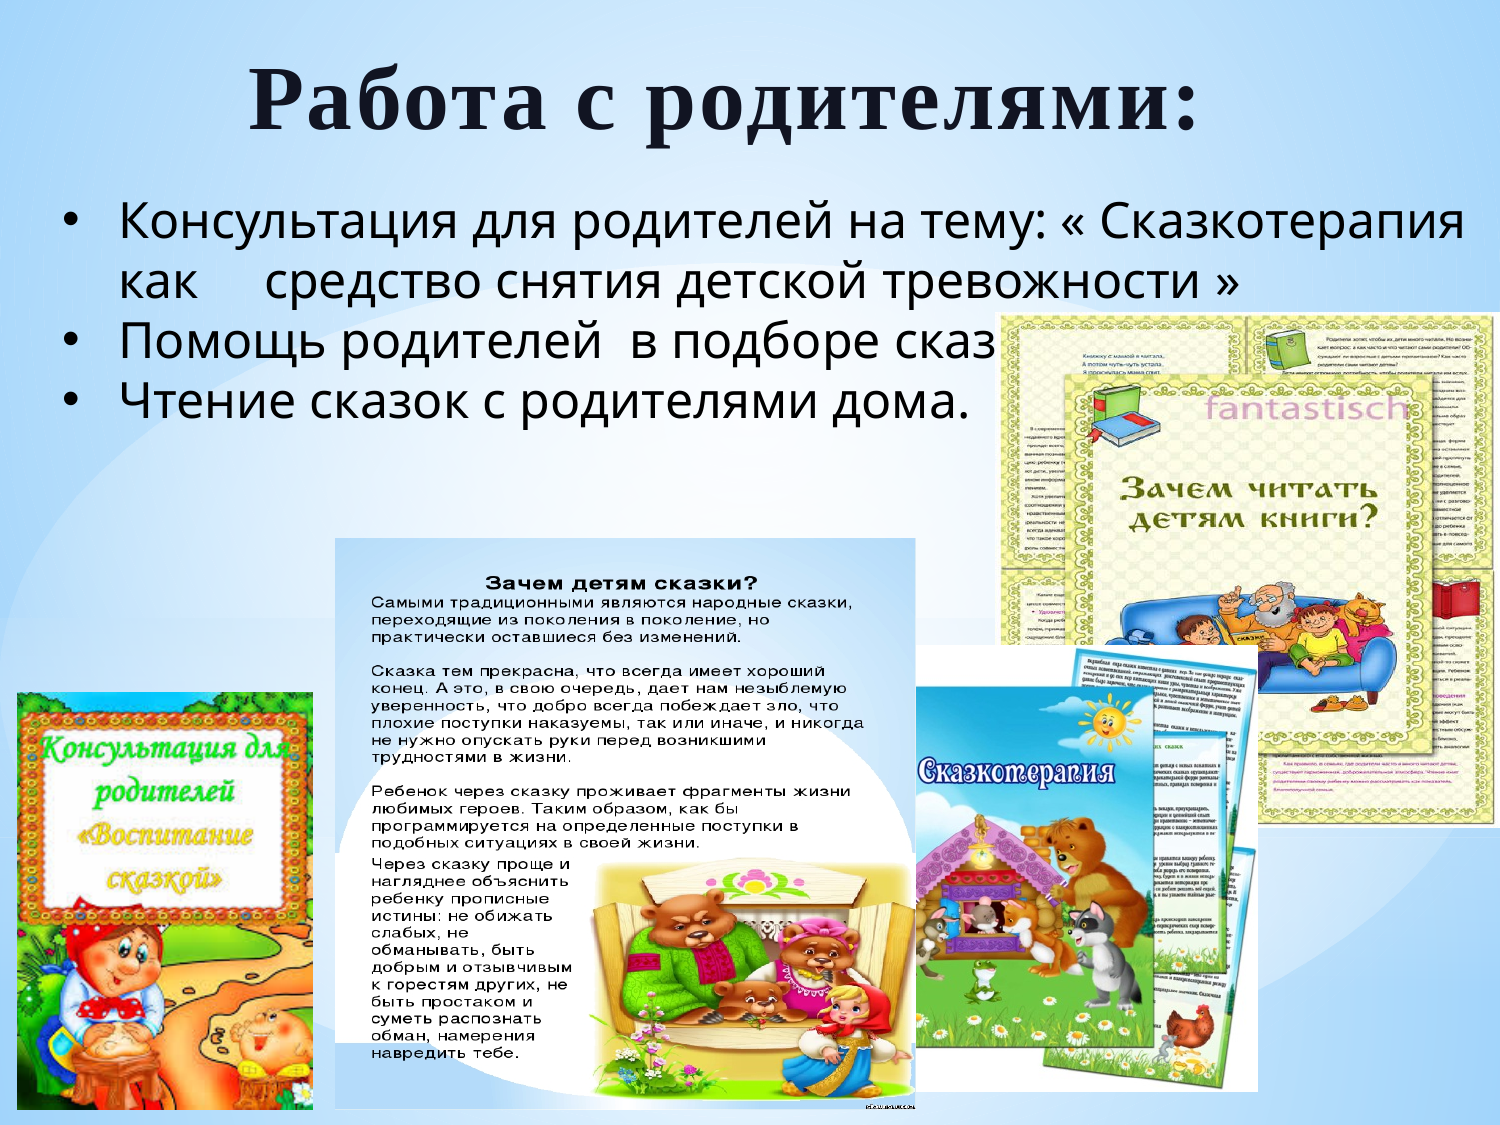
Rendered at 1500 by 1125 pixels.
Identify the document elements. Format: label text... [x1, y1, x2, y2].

text_box Консультация для родителей на тему: « Сказкотерапия как средство снятия детской тревожности » Помощь родителей в подборе сказок. Чтение сказок с родителями дома. [47, 180, 1500, 496]
text_box Работа с родителями: [64, 30, 1388, 156]
picture [17, 692, 314, 1110]
picture [335, 312, 1500, 1110]
